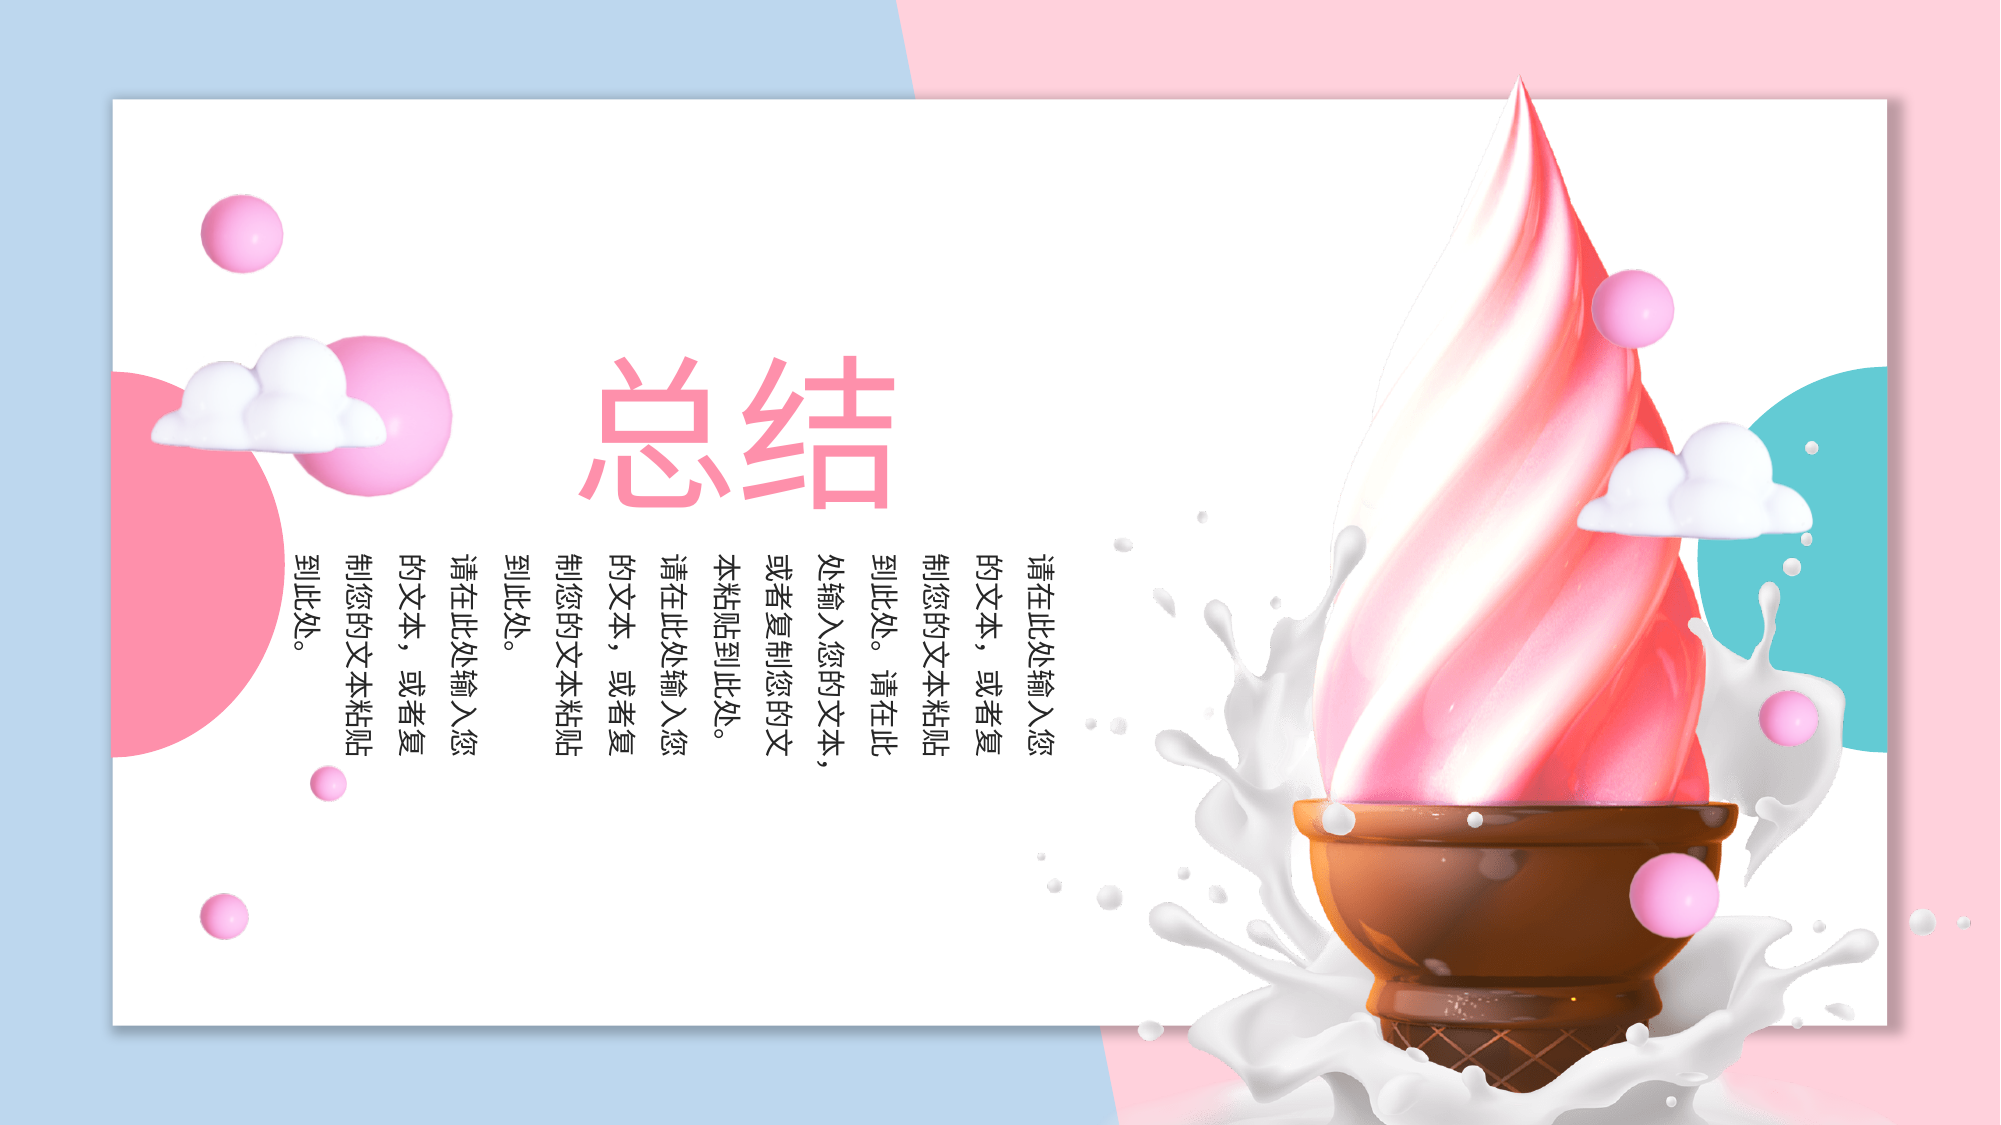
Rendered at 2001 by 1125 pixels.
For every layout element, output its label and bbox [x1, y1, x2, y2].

text_box [89, 121, 532, 747]
picture [138, 90, 322, 395]
text_box [0, 0, 736, 1125]
picture [164, 833, 271, 1010]
picture [282, 720, 364, 856]
picture [736, 0, 2000, 1125]
